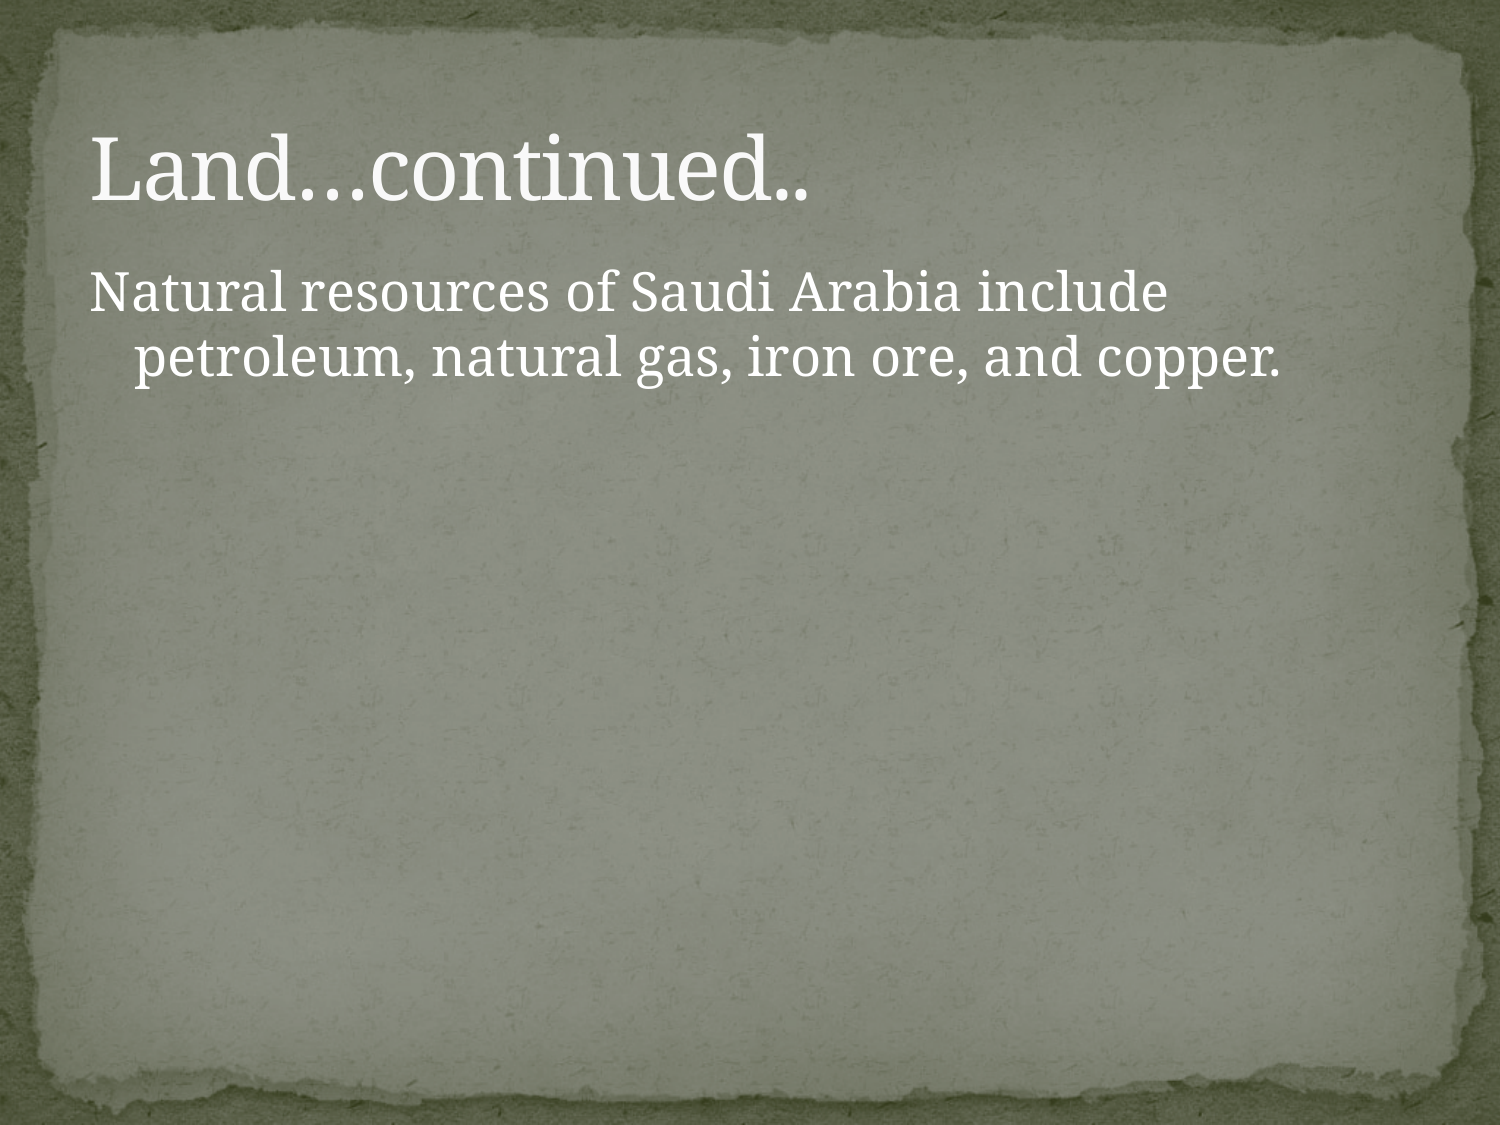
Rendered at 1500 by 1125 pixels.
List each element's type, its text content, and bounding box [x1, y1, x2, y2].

title Land…continued.. [74, 24, 1425, 225]
list Natural resources of Saudi Arabia include petroleum, natural gas, iron ore, and copper. [75, 249, 1425, 1000]
